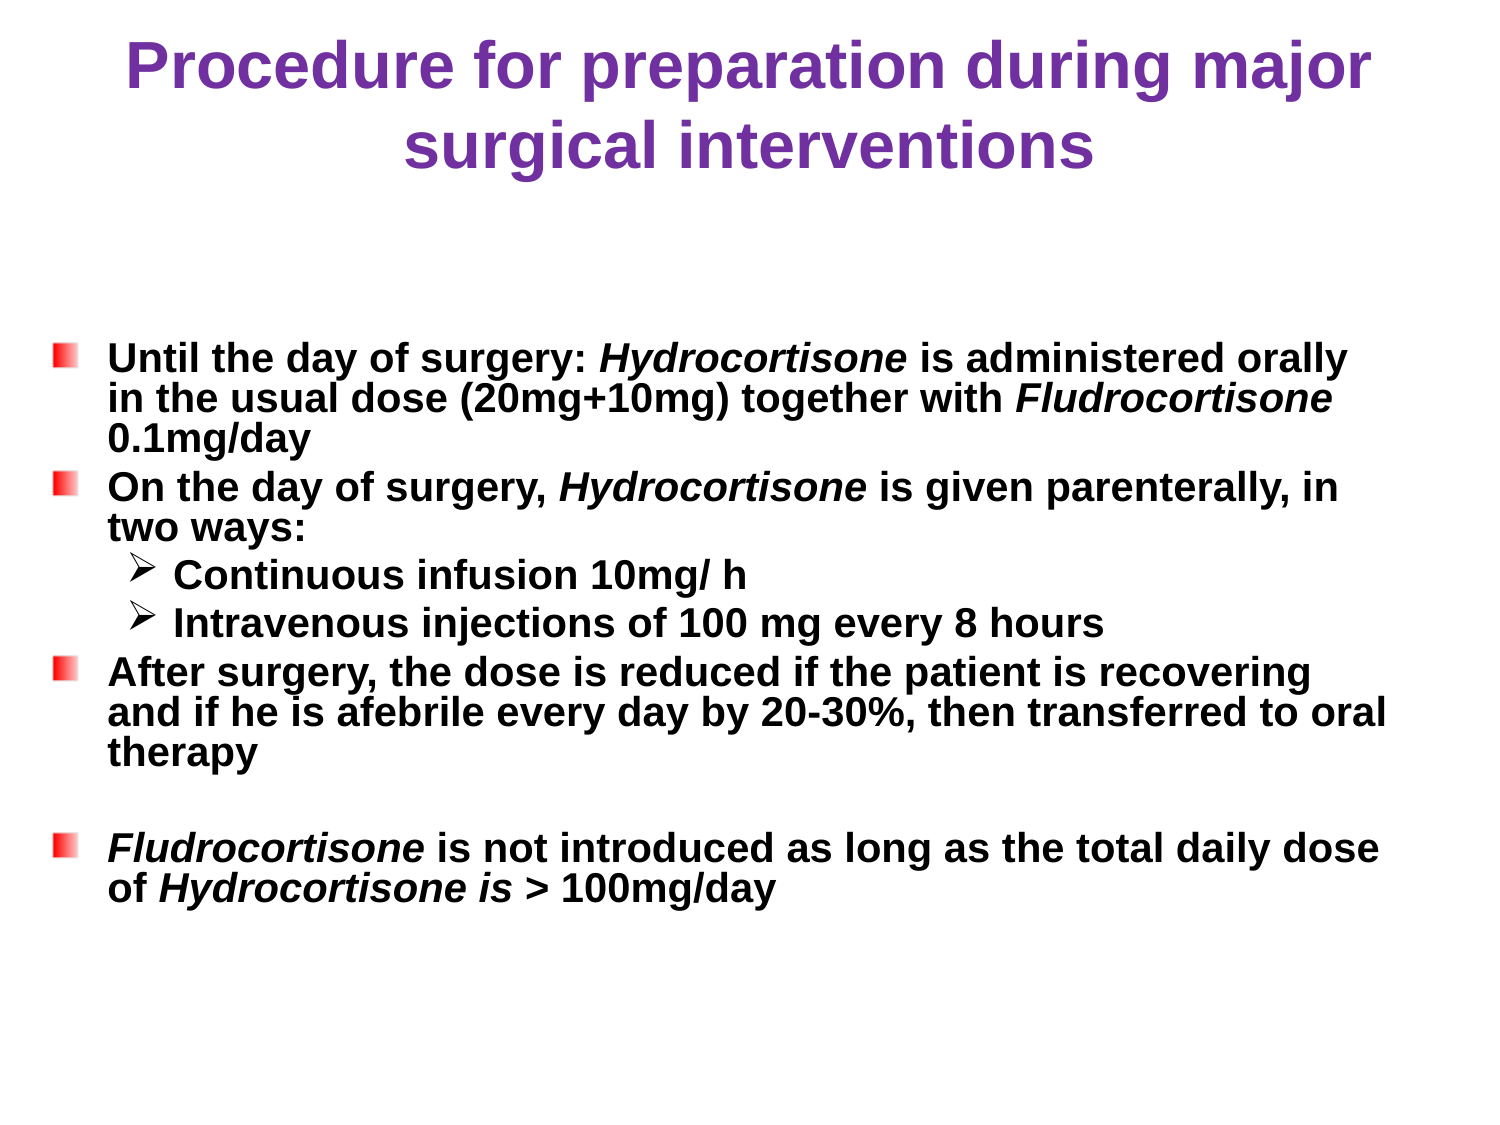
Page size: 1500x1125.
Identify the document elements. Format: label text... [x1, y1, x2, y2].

list Until the day of surgery: Hydrocortisone is administered orally in the usual dose (20mg+10mg) together with Fludrocortisone 0.1mg/day On the day of surgery, Hydrocortisone is given parenterally, in two ways: Continuous infusion 10mg/ h Intravenous injections of 100 mg every 8 hours After surgery, the dose is reduced if the patient is recovering and if he is afebrile every day by 20-30%, then transferred to oral therapy Fludrocortisone is not introduced as long as the total daily dose of Hydrocortisone is > 100mg/day [35, 207, 1405, 1006]
picture [51, 654, 81, 684]
picture [51, 341, 81, 371]
picture [51, 831, 81, 861]
picture [51, 469, 81, 499]
title Procedure for preparation during major surgical interventions [0, 0, 1500, 204]
